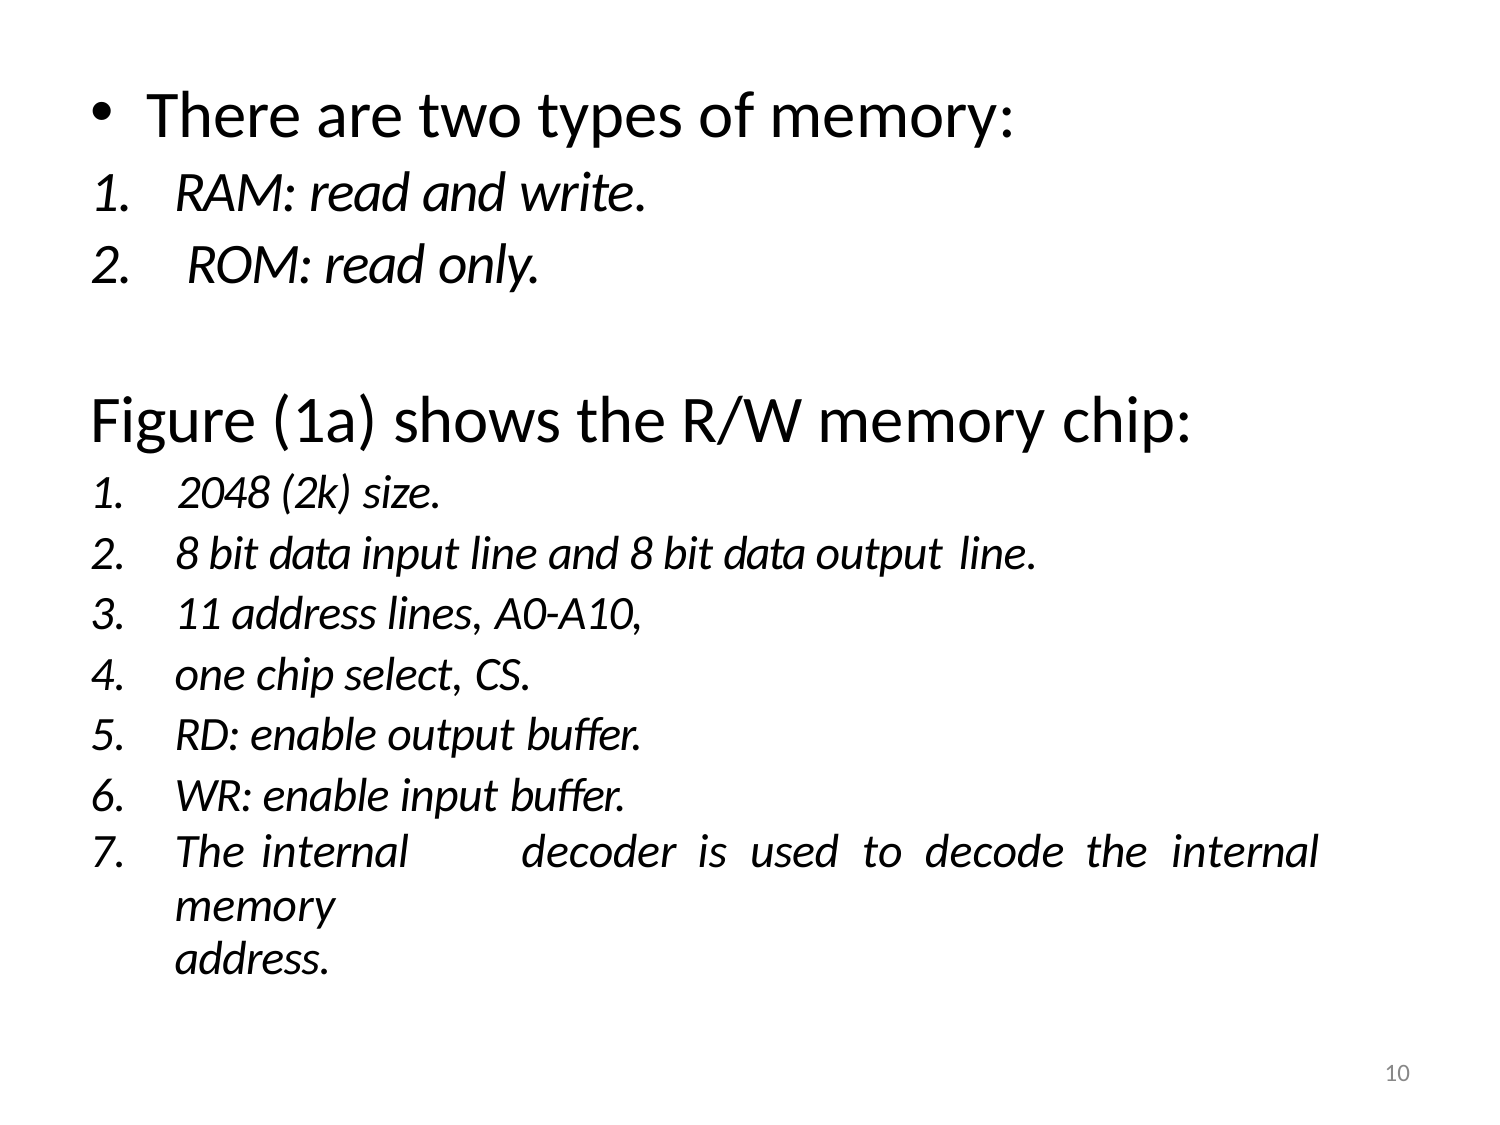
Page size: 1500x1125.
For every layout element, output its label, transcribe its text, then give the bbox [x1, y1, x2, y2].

text_box There are two types of memory: RAM: read and write. ROM: read only. Figure (1a) shows the R/W memory chip: 1. 2048 (2k) size. 8 bit data input line and 8 bit data output line. 11 address lines, A0-A10, one chip select, CS. RD: enable output buffer. WR: enable input buffer. The internal decoder is used to decode the internal memory address. [87, 63, 1412, 985]
slide_number 10 [1380, 1060, 1415, 1125]
